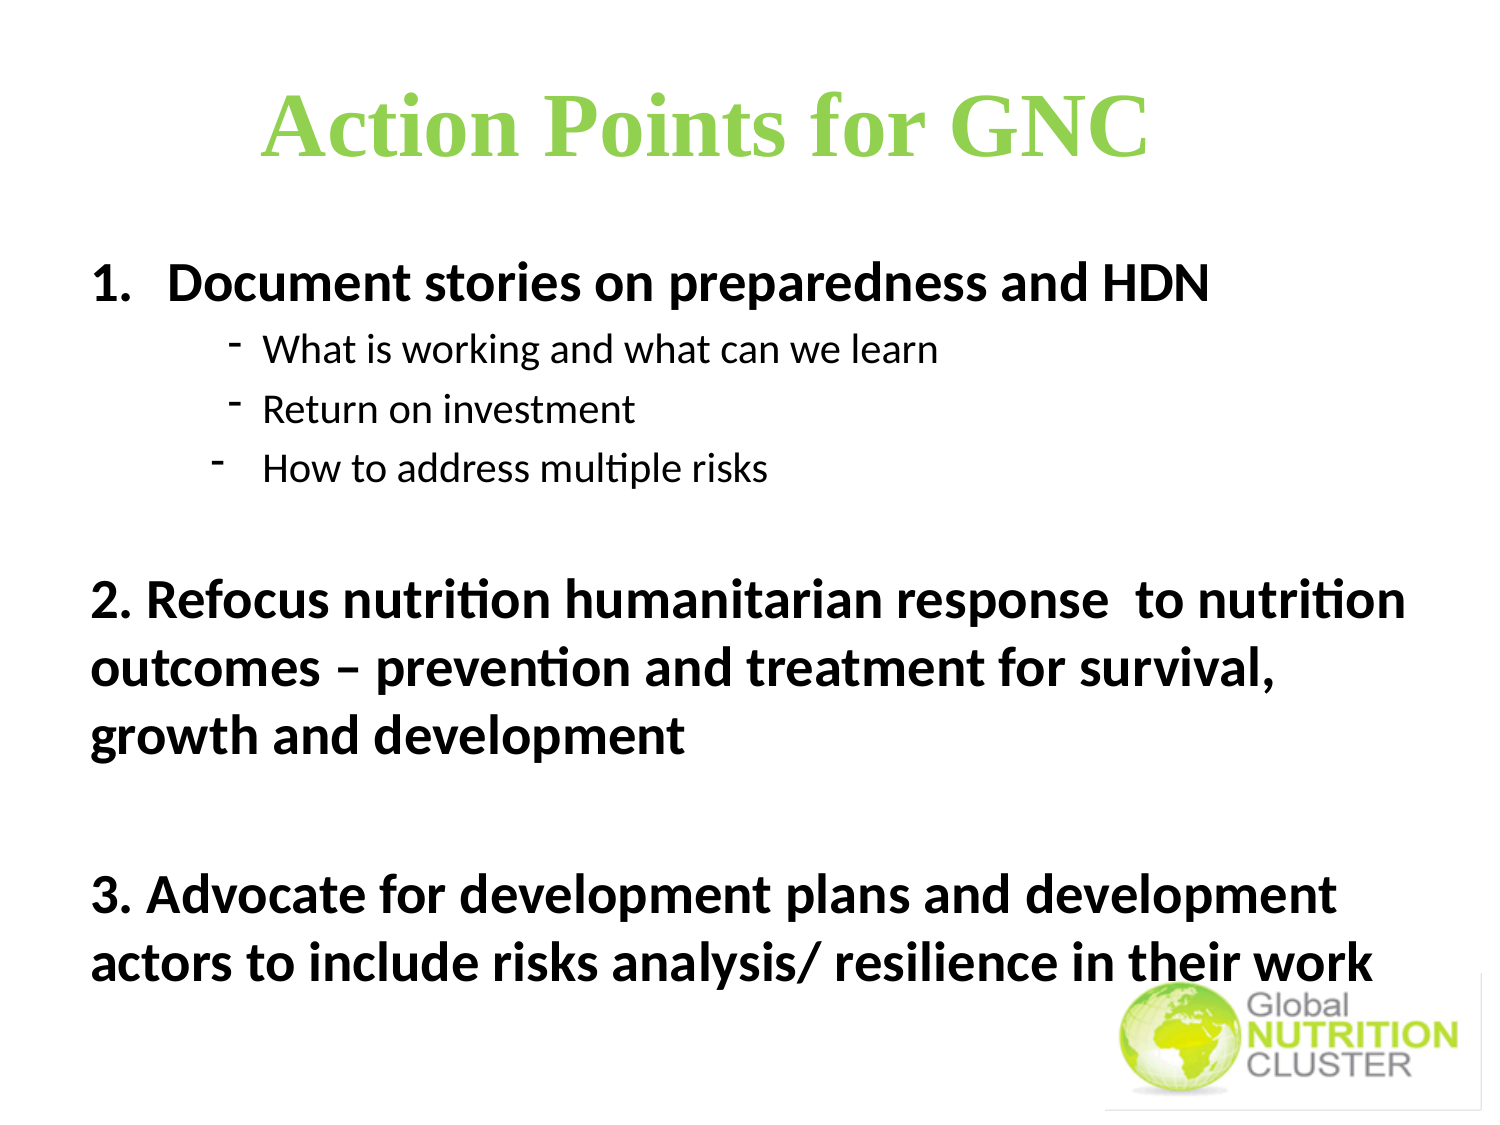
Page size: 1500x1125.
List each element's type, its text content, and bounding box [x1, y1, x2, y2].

title Action Points for GNC [43, 26, 1394, 214]
picture [1105, 973, 1483, 1112]
list Document stories on preparedness and HDN What is working and what can we learn Return on investment How to address multiple risks 2. Refocus nutrition humanitarian response to nutrition outcomes – prevention and treatment for survival, growth and development 3. Advocate for development plans and development actors to include risks analysis/ resilience in their work [75, 237, 1425, 1010]
